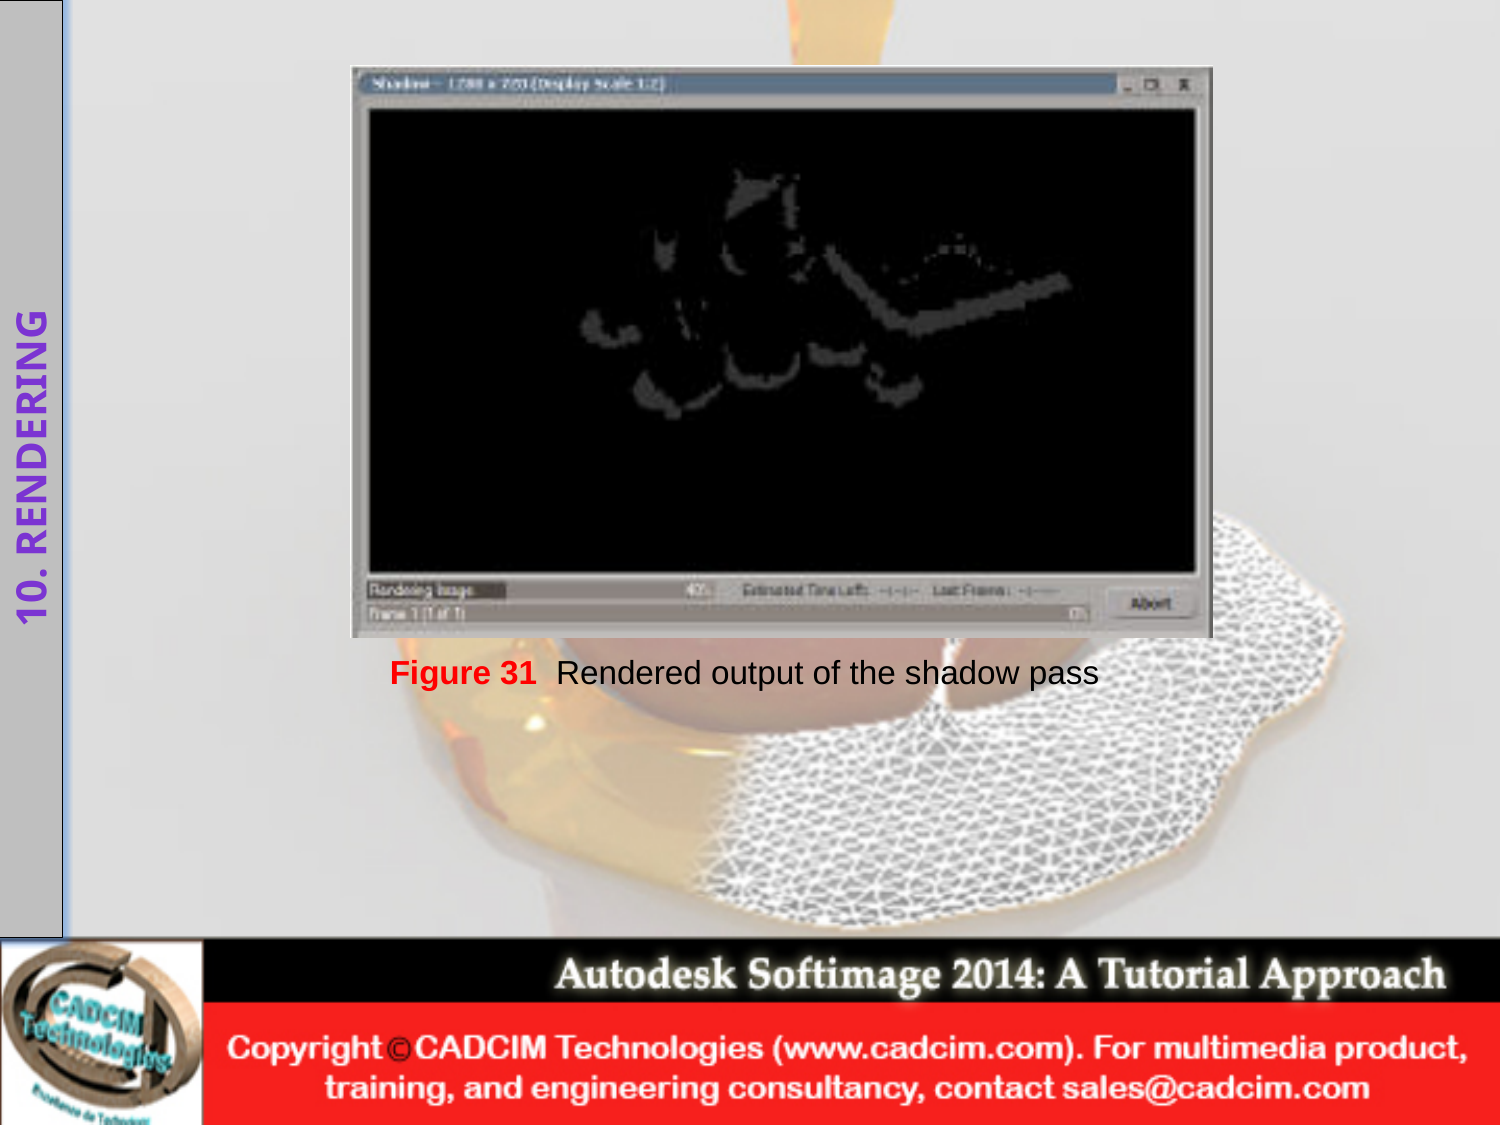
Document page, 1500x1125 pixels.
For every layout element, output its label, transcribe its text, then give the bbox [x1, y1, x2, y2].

text_box Figure 31 Rendered output of the shadow pass [374, 644, 1275, 700]
picture [0, 0, 1500, 1125]
